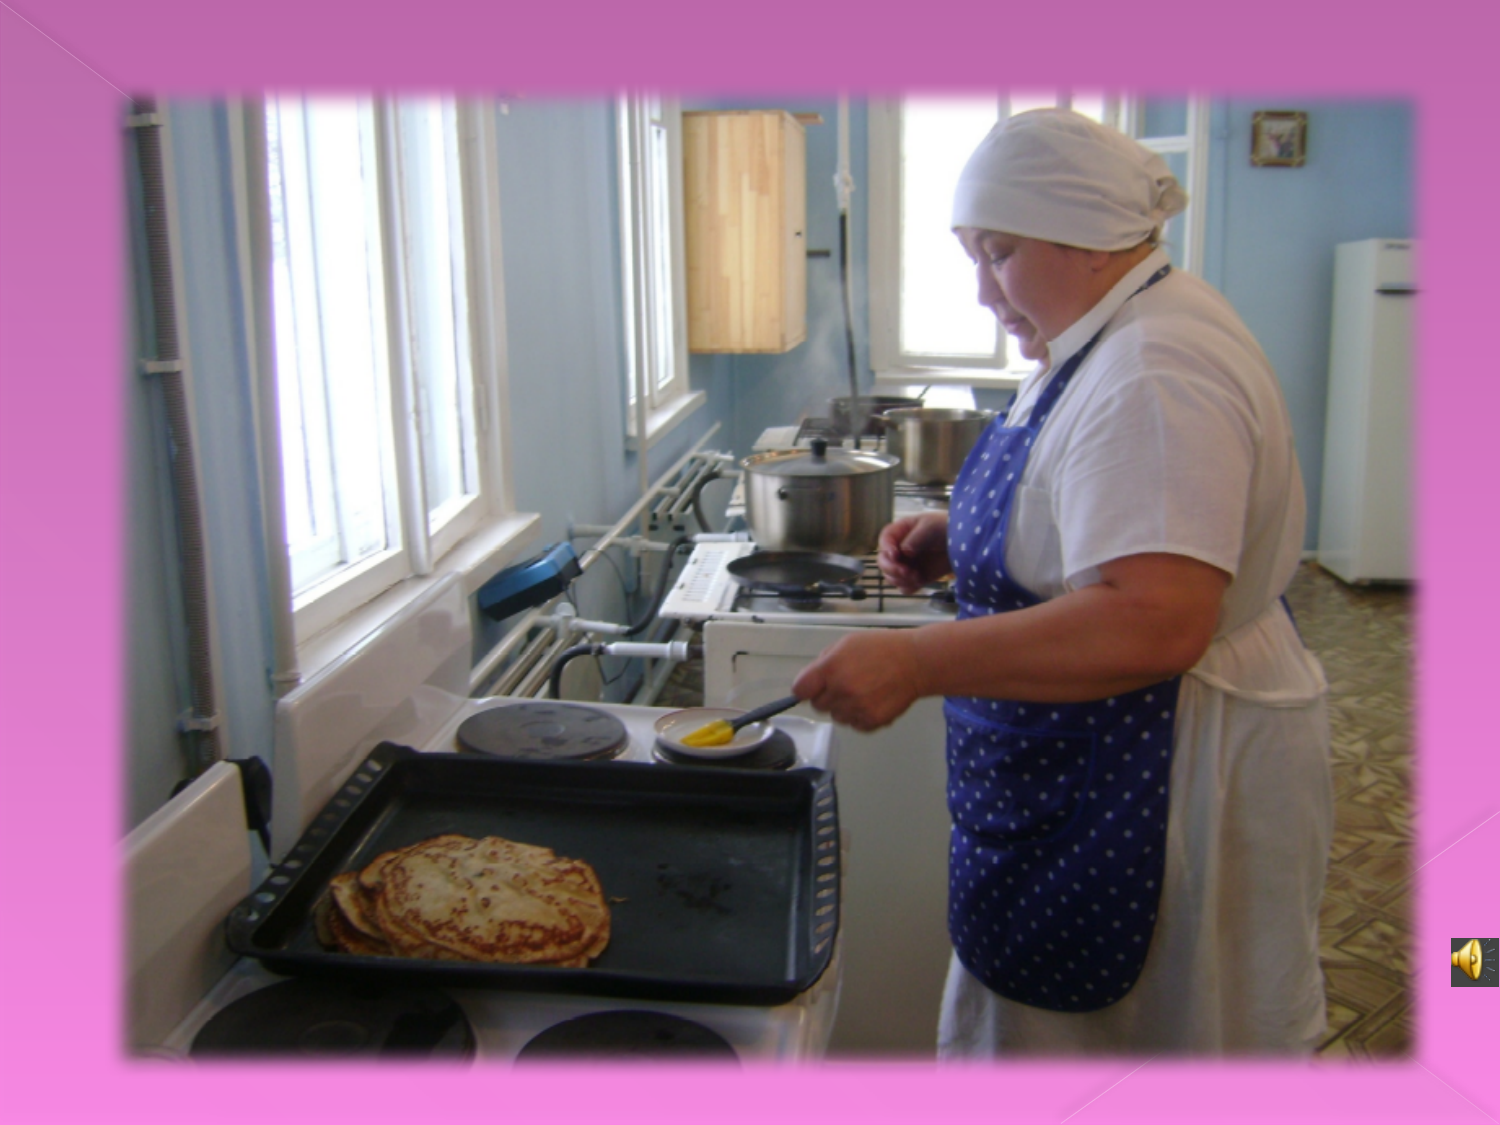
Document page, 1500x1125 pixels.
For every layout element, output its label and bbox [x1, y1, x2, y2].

list [105, 81, 1434, 1079]
picture [1449, 937, 1500, 988]
